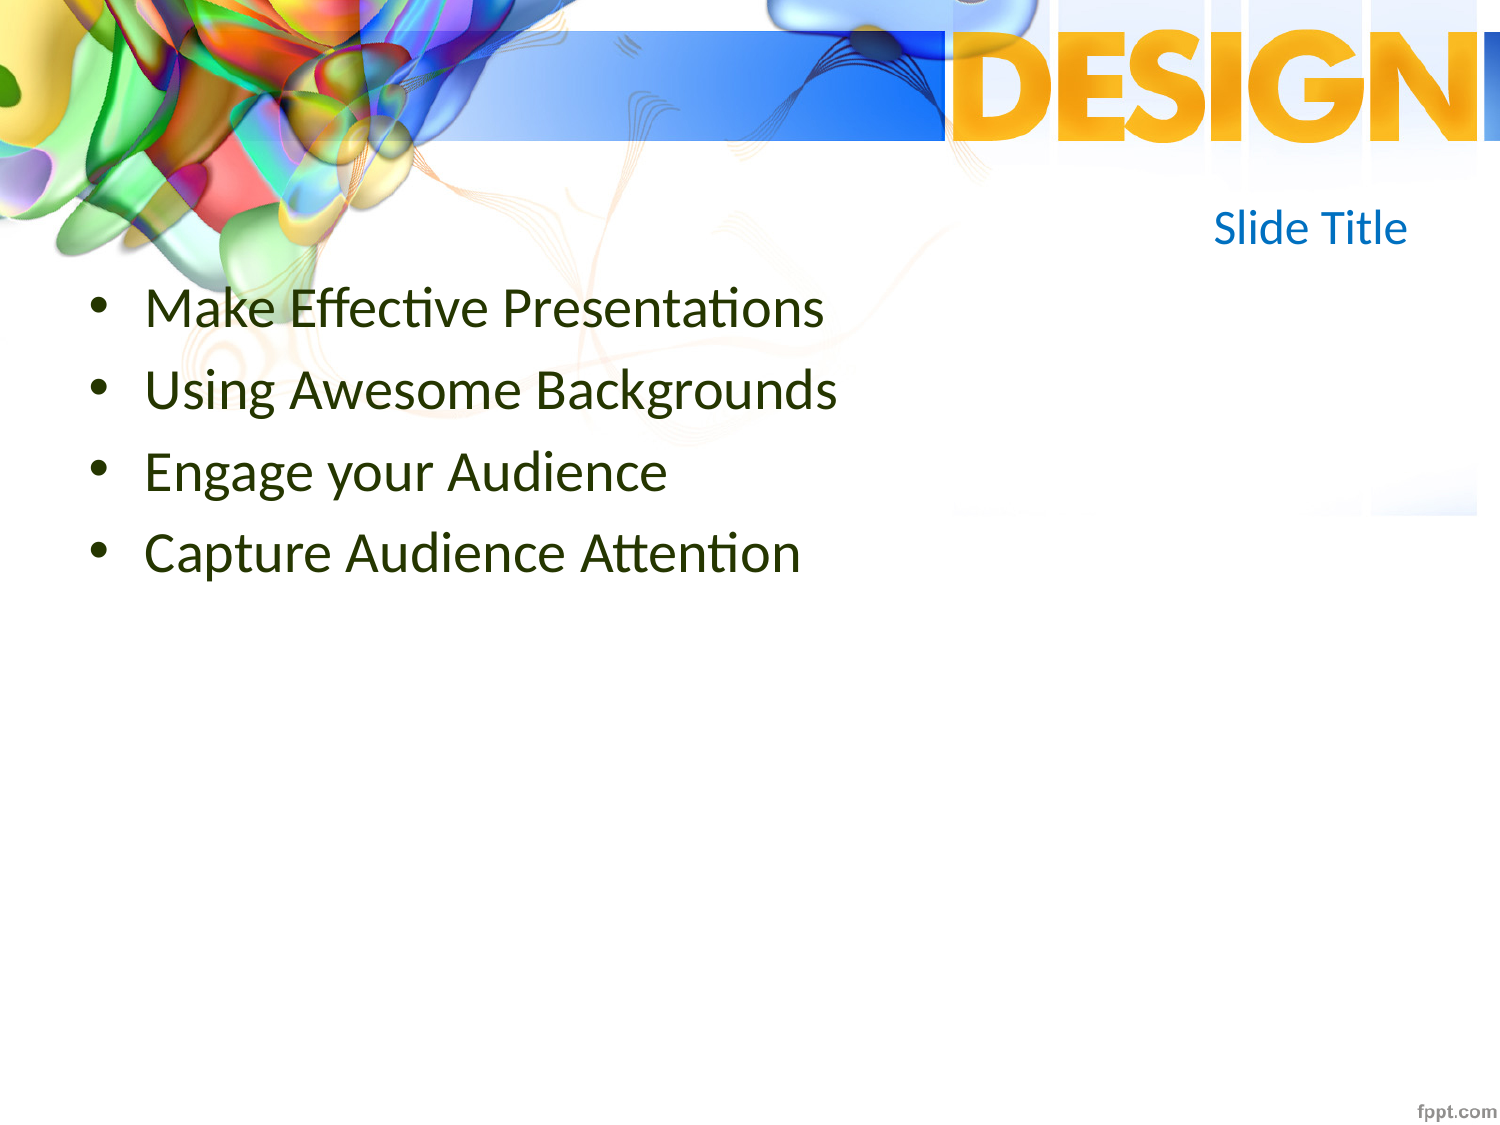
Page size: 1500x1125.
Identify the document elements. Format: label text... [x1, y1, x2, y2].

title Slide Title [73, 186, 1424, 261]
picture [0, 0, 1500, 1125]
list Make Effective Presentations Using Awesome Backgrounds Engage your Audience Capture Audience Attention [73, 261, 1424, 914]
